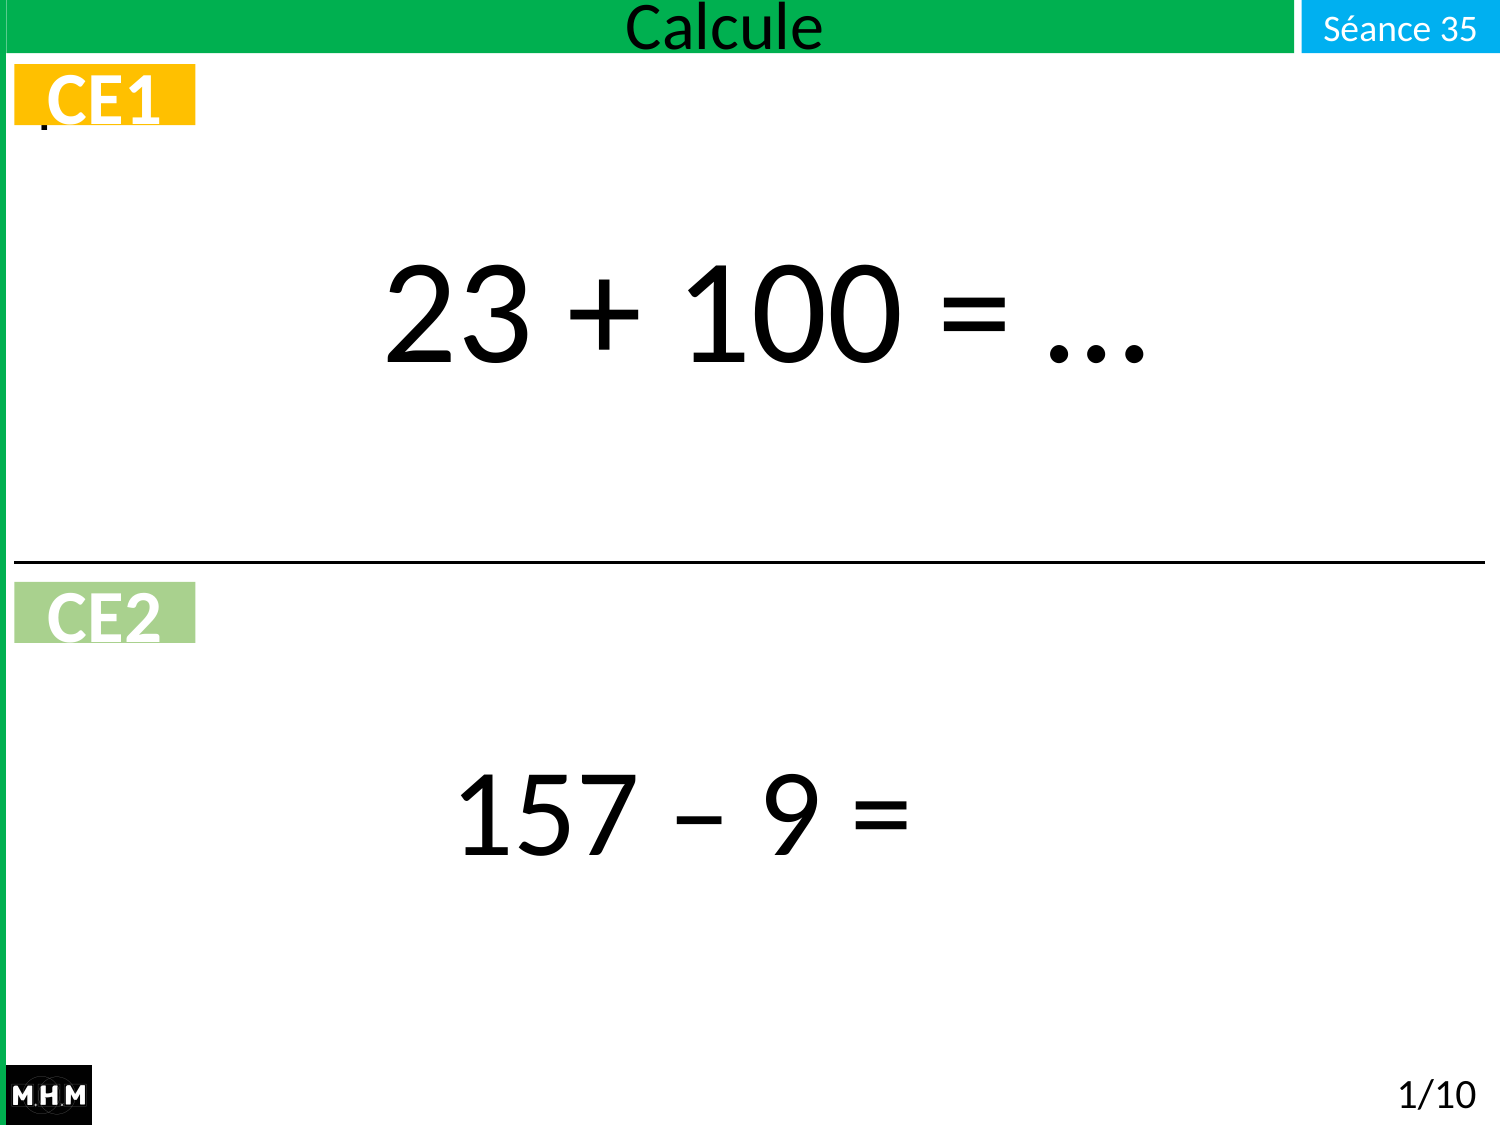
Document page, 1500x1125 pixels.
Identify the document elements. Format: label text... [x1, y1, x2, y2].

title Calcule [610, 0, 1500, 72]
picture [6, 1065, 92, 1125]
text_box 157 – 9 = [435, 723, 1235, 888]
list 1/10 [1373, 1064, 1500, 1125]
text_box CE2 [13, 581, 196, 644]
text_box 23 + 100 = … [366, 204, 1235, 400]
text_box CE1 [13, 63, 196, 126]
